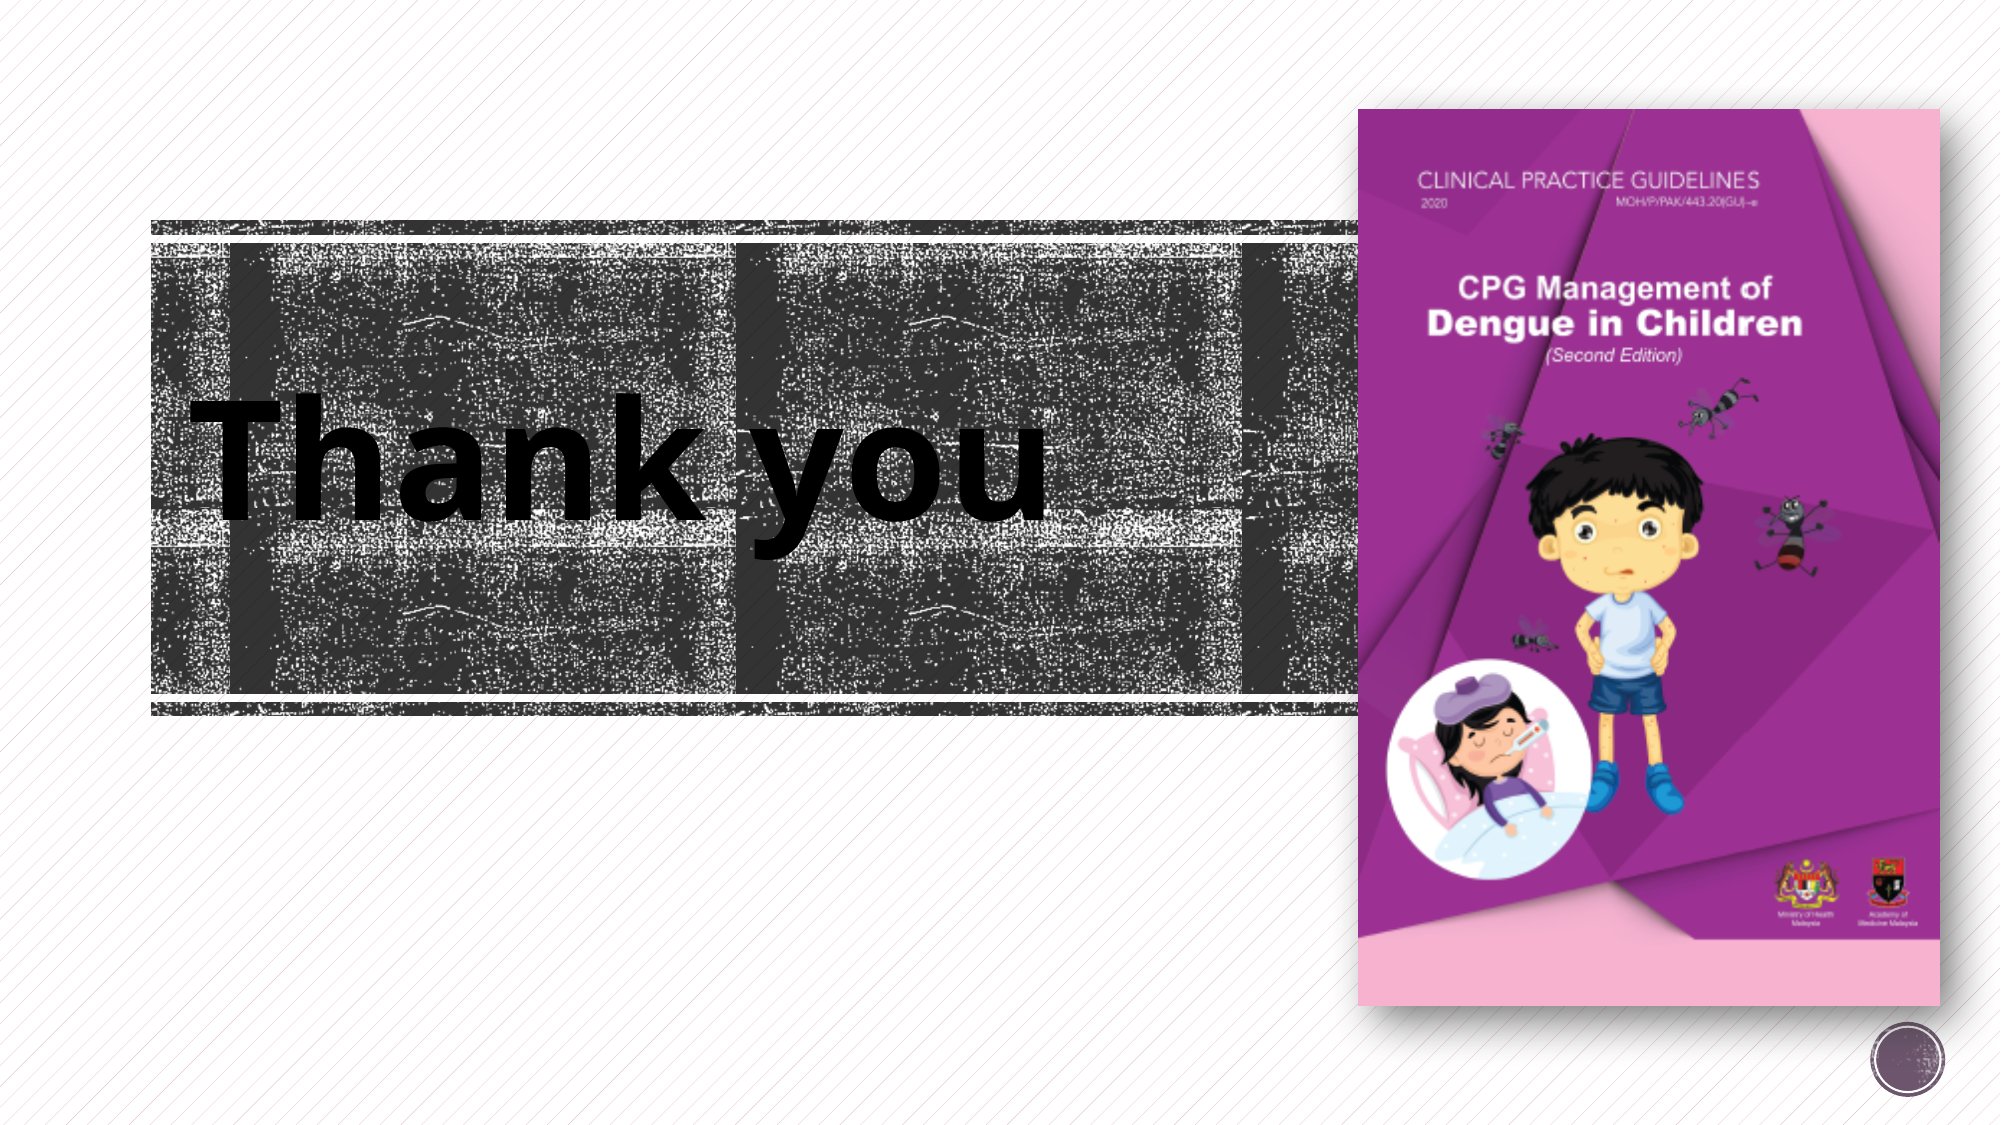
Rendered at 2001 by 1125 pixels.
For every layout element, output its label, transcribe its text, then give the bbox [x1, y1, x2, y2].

title Thank you [172, 234, 1340, 704]
picture [1358, 109, 1940, 1006]
